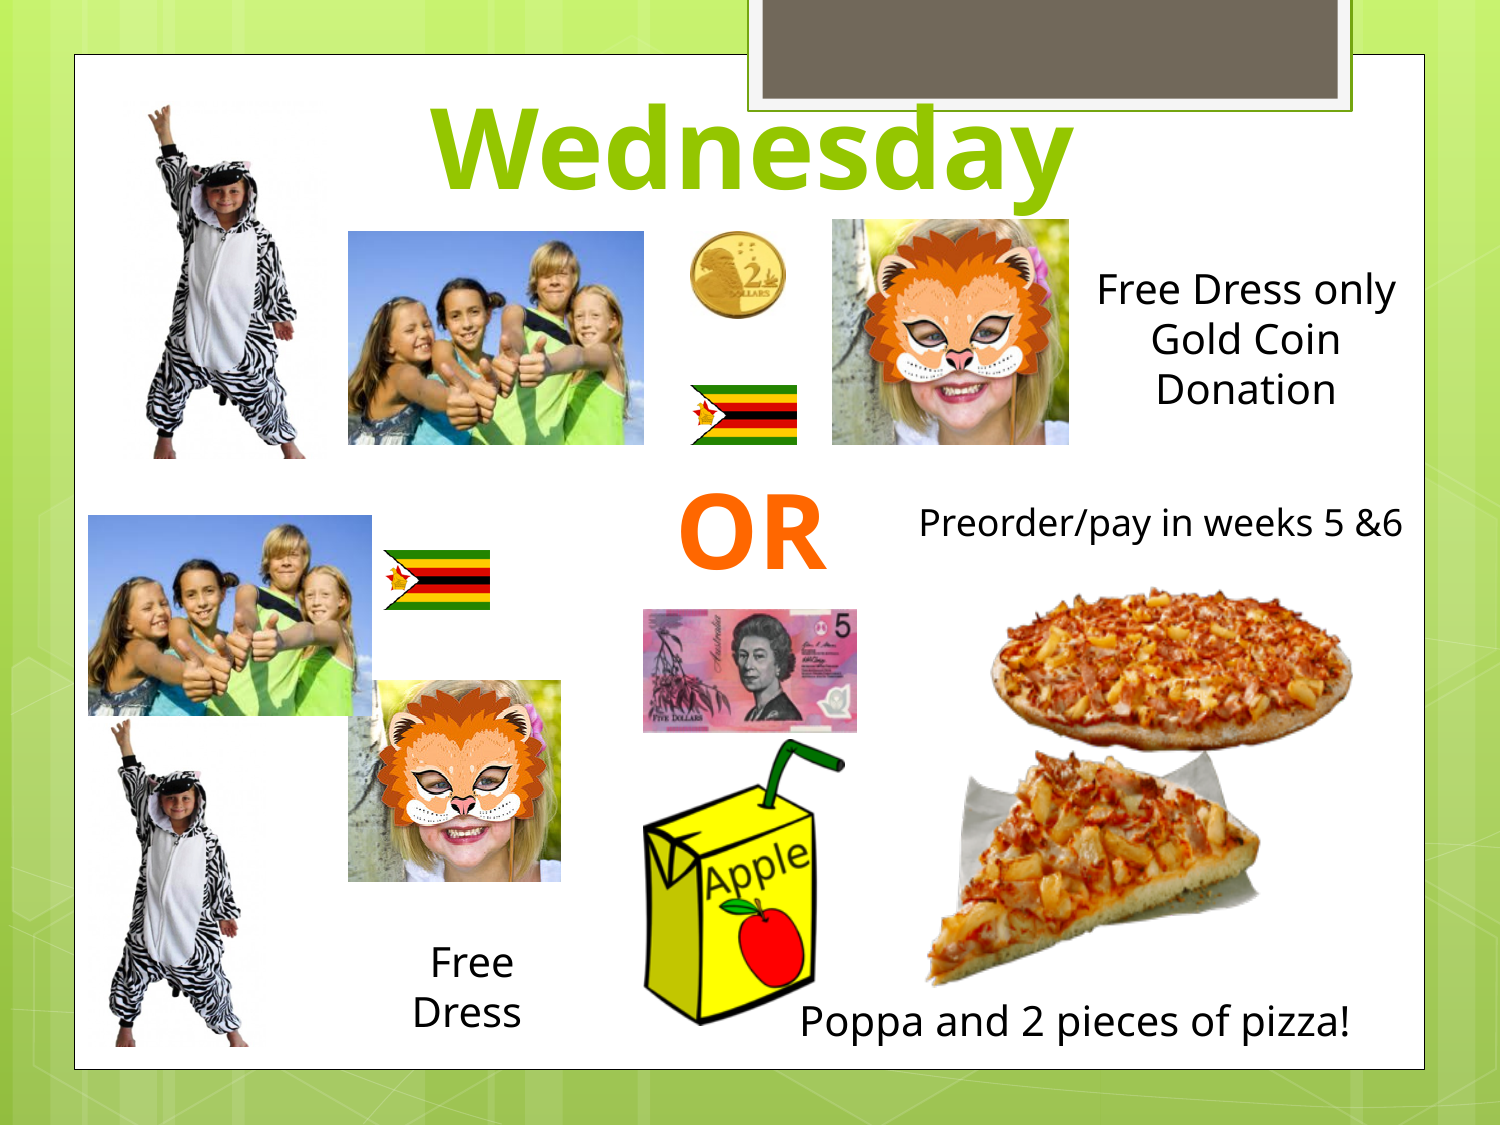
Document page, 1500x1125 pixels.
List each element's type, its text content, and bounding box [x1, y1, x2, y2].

picture [88, 514, 562, 1048]
picture [643, 739, 845, 1026]
text_box OR [0, 456, 1500, 598]
picture [383, 550, 490, 610]
picture [643, 609, 857, 733]
picture [690, 385, 797, 445]
title Wednesday [0, 42, 1500, 220]
picture [123, 101, 327, 460]
picture [903, 585, 1377, 988]
picture [348, 231, 644, 445]
text_box Preorder/pay in weeks 5 &6 [903, 491, 1436, 552]
picture [690, 231, 787, 320]
text_box Free Dress only Gold Coin Donation [1074, 255, 1424, 421]
text_box Poppa and 2 pieces of pizza! [738, 987, 1412, 1053]
picture [832, 219, 1070, 445]
text_box Free Dress [360, 928, 585, 1044]
